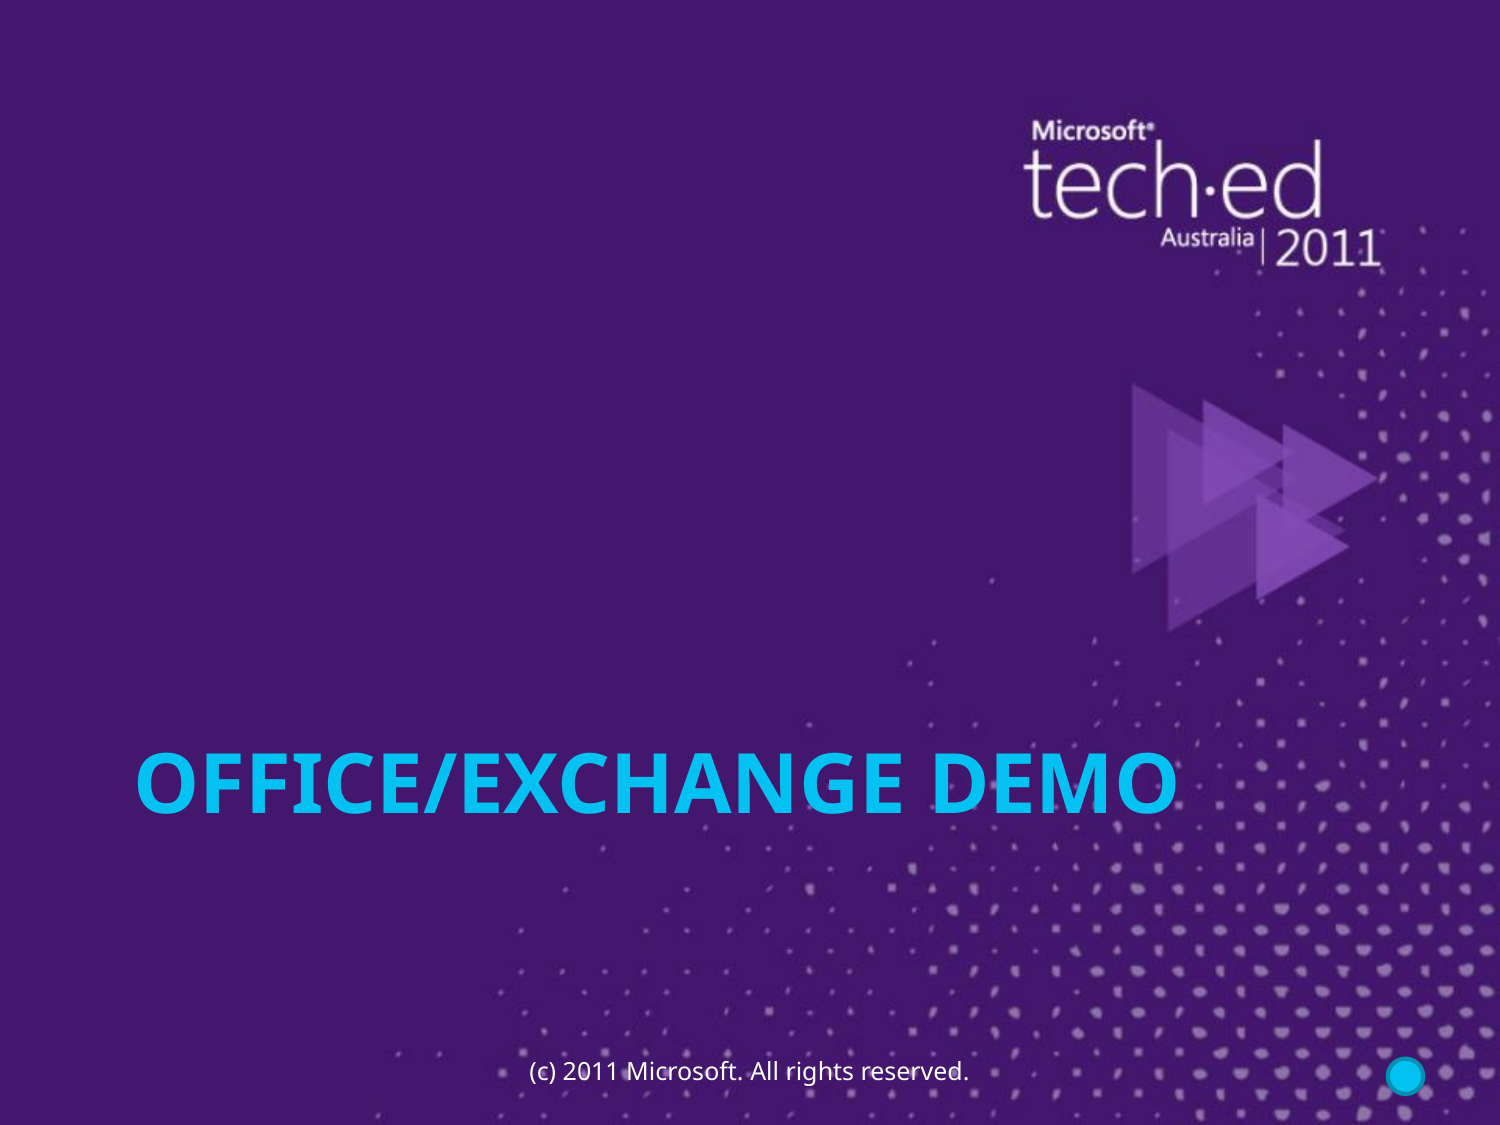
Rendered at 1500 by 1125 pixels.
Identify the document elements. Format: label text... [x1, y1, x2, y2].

title Office/Exchange Demo [118, 722, 1394, 947]
footer (c) 2011 Microsoft. All rights reserved. [512, 1042, 988, 1103]
text_box [1385, 1056, 1426, 1097]
picture [0, 0, 1500, 1125]
